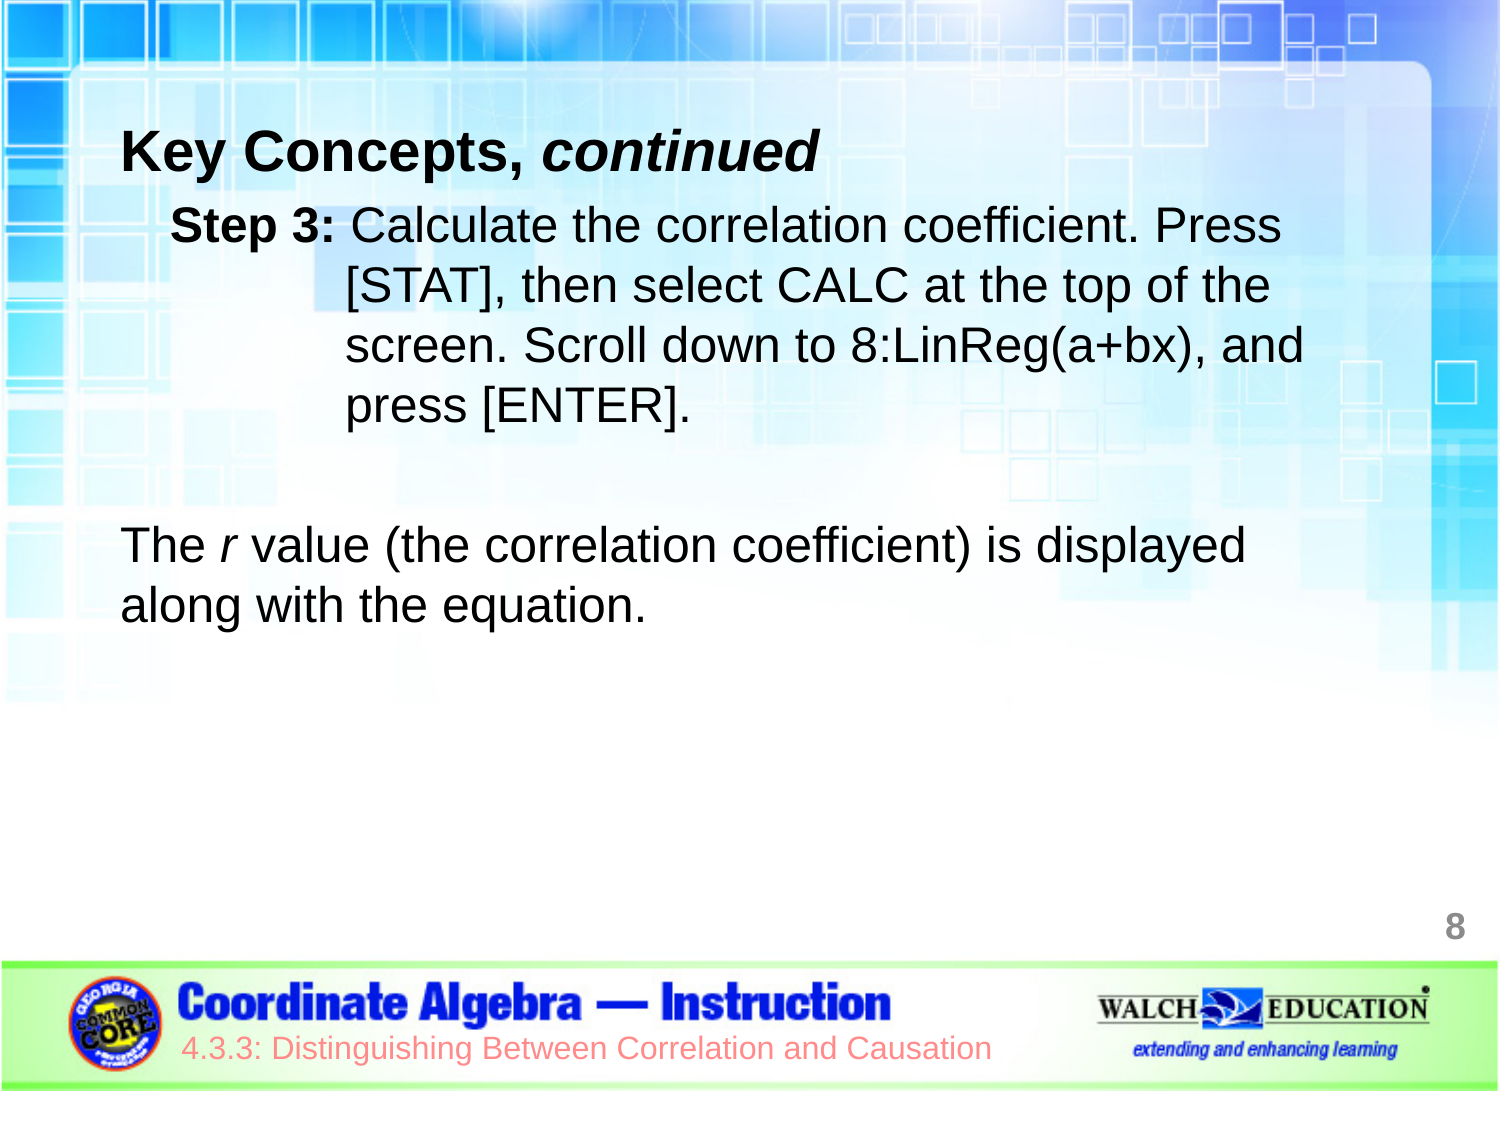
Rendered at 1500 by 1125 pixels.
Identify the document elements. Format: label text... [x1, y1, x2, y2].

slide_number 8 [1361, 901, 1481, 949]
picture [1, 0, 1500, 1091]
footer 4.3.3: Distinguishing Between Correlation and Causation [166, 1024, 1080, 1069]
subtitle Key Concepts, continued Step 3: Calculate the correlation coefficient. Press [STAT], then select CALC at the top of the screen. Scroll down to 8:LinReg(a+bx), and press [ENTER]. The r value (the correlation coefficient) is displayed along with the equation. [105, 105, 1394, 925]
